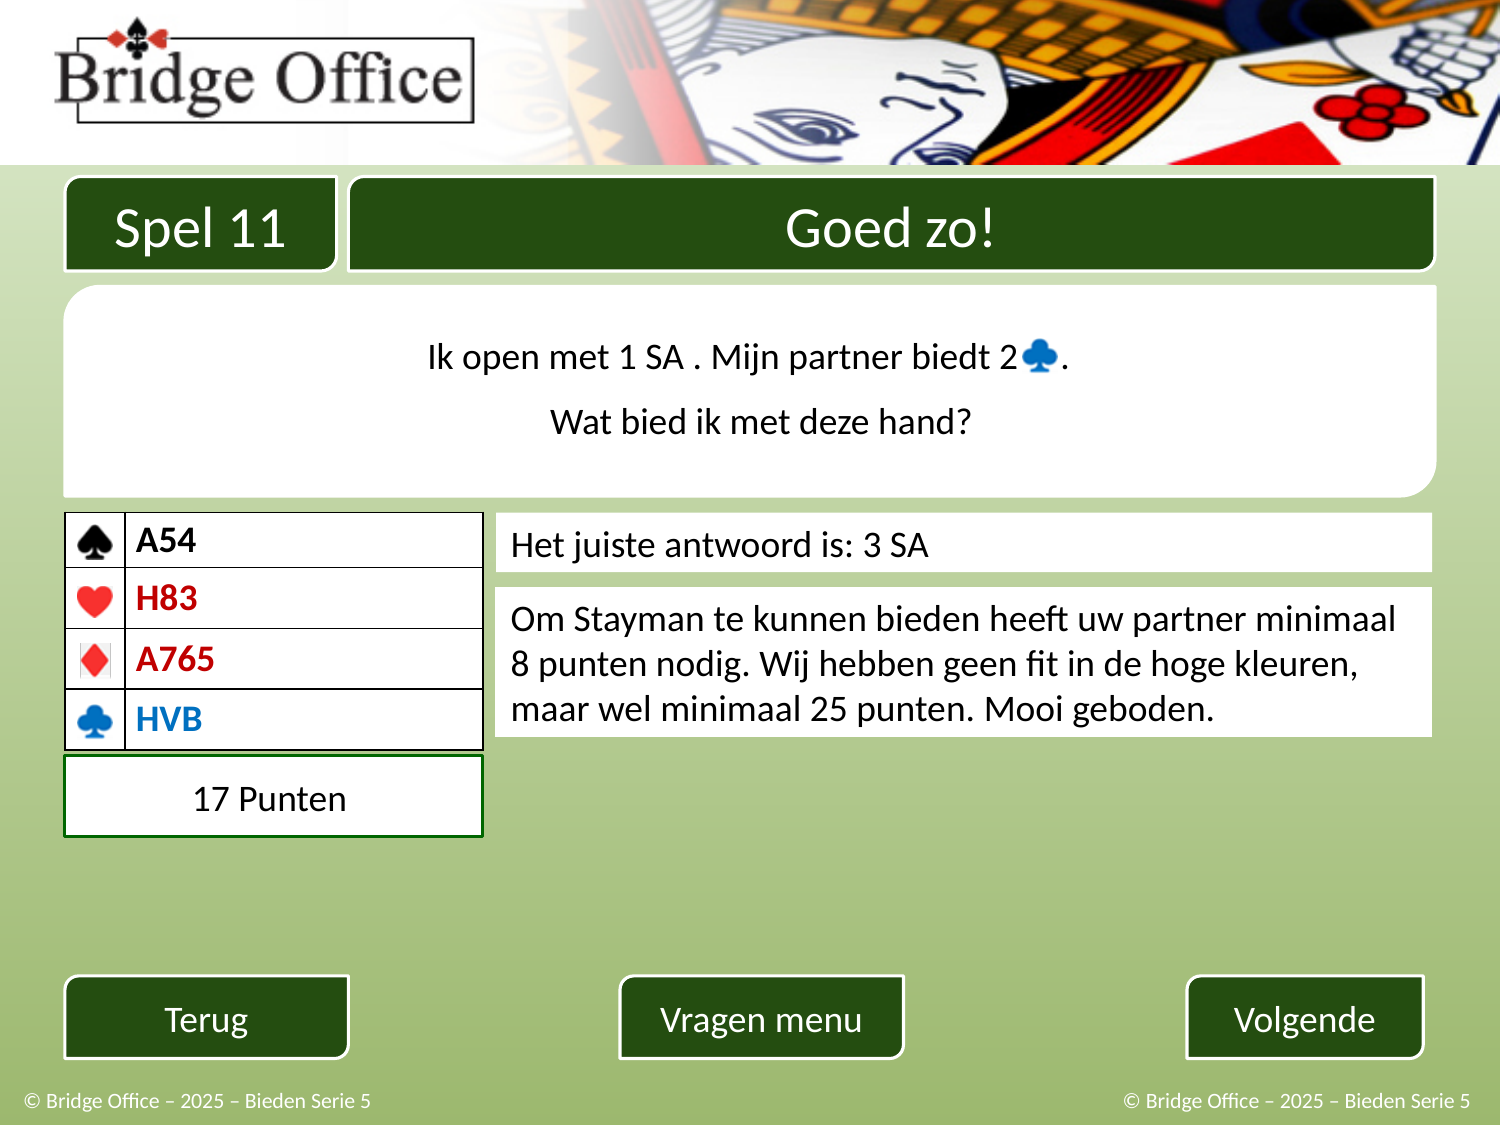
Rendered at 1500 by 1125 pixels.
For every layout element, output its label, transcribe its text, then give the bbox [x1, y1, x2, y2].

text_box Goed zo! [346, 179, 1437, 273]
text_box Volgende [1185, 974, 1425, 1061]
picture [0, 0, 1500, 166]
text_box © Bridge Office – 2025 – Bieden Serie 5 [1107, 1079, 1500, 1121]
table_cell H83 [126, 568, 482, 628]
text_box Wat bied ik met deze hand? [528, 389, 995, 450]
table_cell A765 [126, 629, 482, 688]
text_box Vragen menu [618, 974, 906, 1061]
text_box [63, 284, 1437, 498]
table_cell HVB [126, 690, 482, 749]
text_box Terug [63, 974, 350, 1061]
table_header A54 [126, 513, 482, 567]
table_cell [66, 568, 124, 628]
text_box Spel 11 [63, 179, 339, 273]
picture [77, 643, 114, 679]
text_box Het juiste antwoord is: 3 SA [496, 512, 1433, 573]
text_box Om Stayman te kunnen bieden heeft uw partner minimaal 8 punten nodig. Wij hebben geen fit in de hoge kleuren, maar wel minimaal 25 punten. Mooi geboden. [495, 587, 1432, 737]
picture [1022, 338, 1059, 374]
text_box 17 Punten [63, 754, 484, 838]
table_cell [66, 690, 124, 749]
picture [77, 703, 114, 740]
text_box © Bridge Office – 2025 – Bieden Serie 5 [8, 1079, 393, 1121]
table_cell [66, 629, 124, 688]
picture [77, 524, 114, 561]
picture [77, 585, 114, 618]
table_header [66, 513, 124, 567]
text_box Ik open met 1 SA . Mijn partner biedt 2 . [394, 324, 1104, 385]
